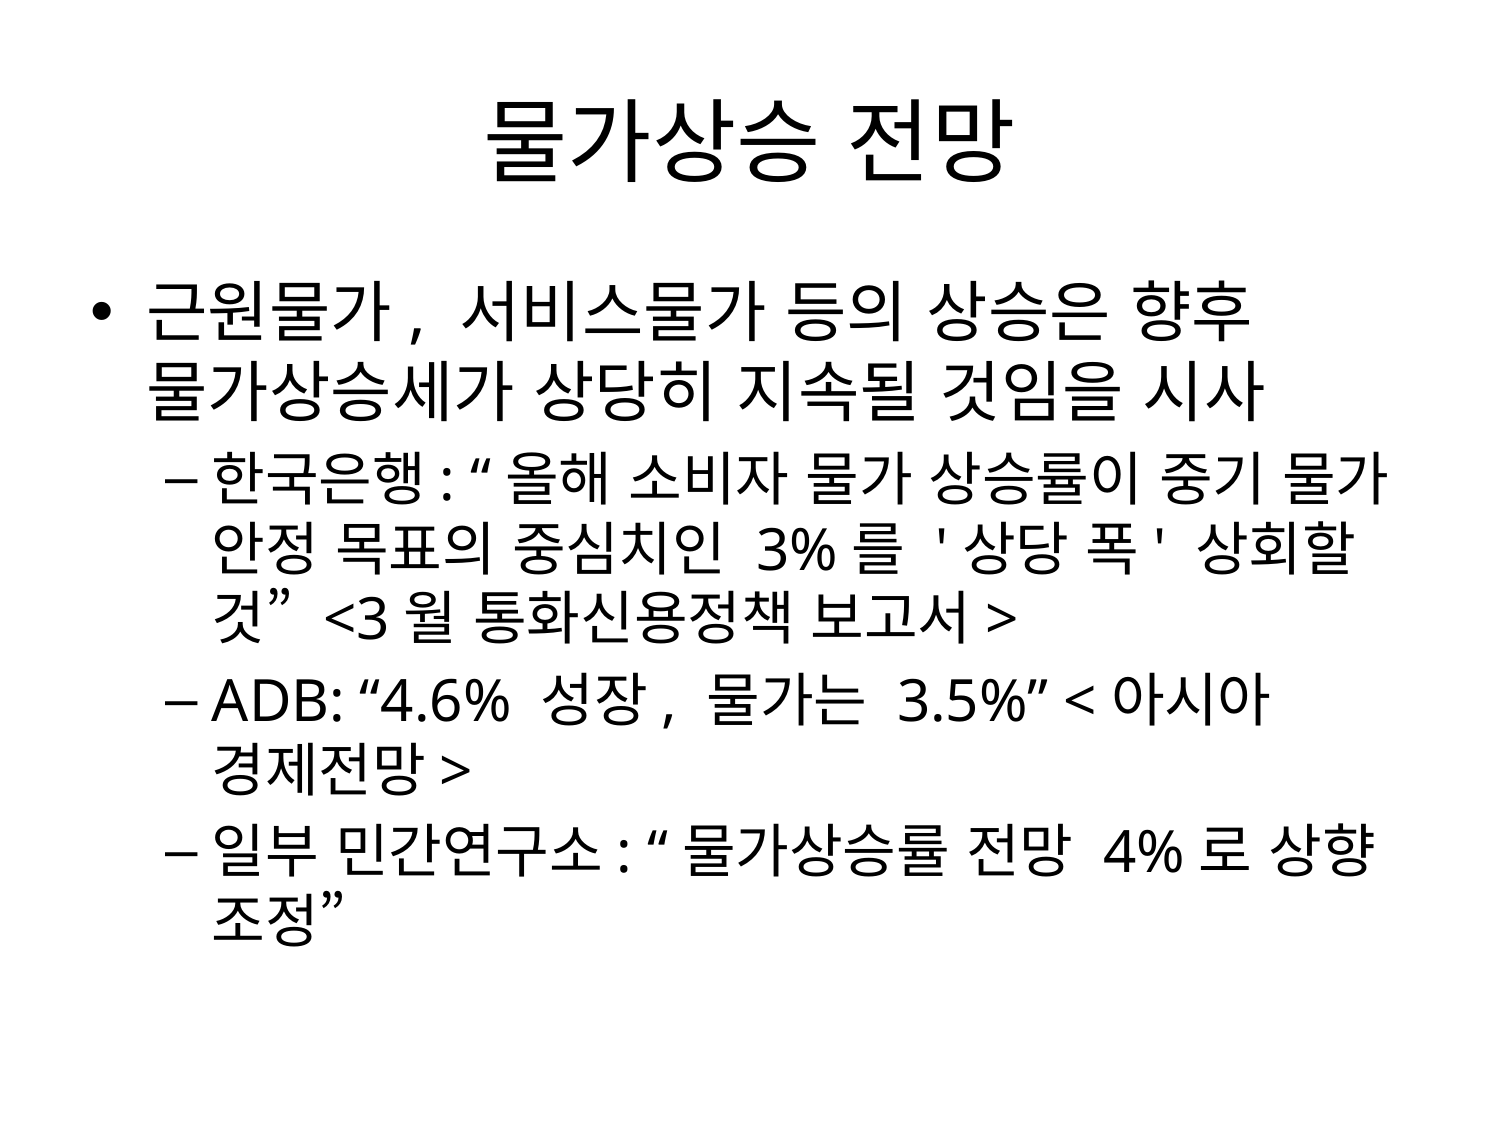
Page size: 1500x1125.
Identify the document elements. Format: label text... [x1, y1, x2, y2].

title 물가상승 전망 [75, 45, 1425, 233]
list 근원물가, 서비스물가 등의 상승은 향후 물가상승세가 상당히 지속될 것임을 시사 한국은행: “올해 소비자 물가 상승률이 중기 물가 안정 목표의 중심치인 3%를 '상당 폭' 상회할 것” <3월 통화신용정책 보고서> ADB: “4.6% 성장, 물가는 3.5%” <아시아 경제전망> 일부 민간연구소: “물가상승률 전망 4%로 상향 조정” [75, 262, 1425, 1005]
